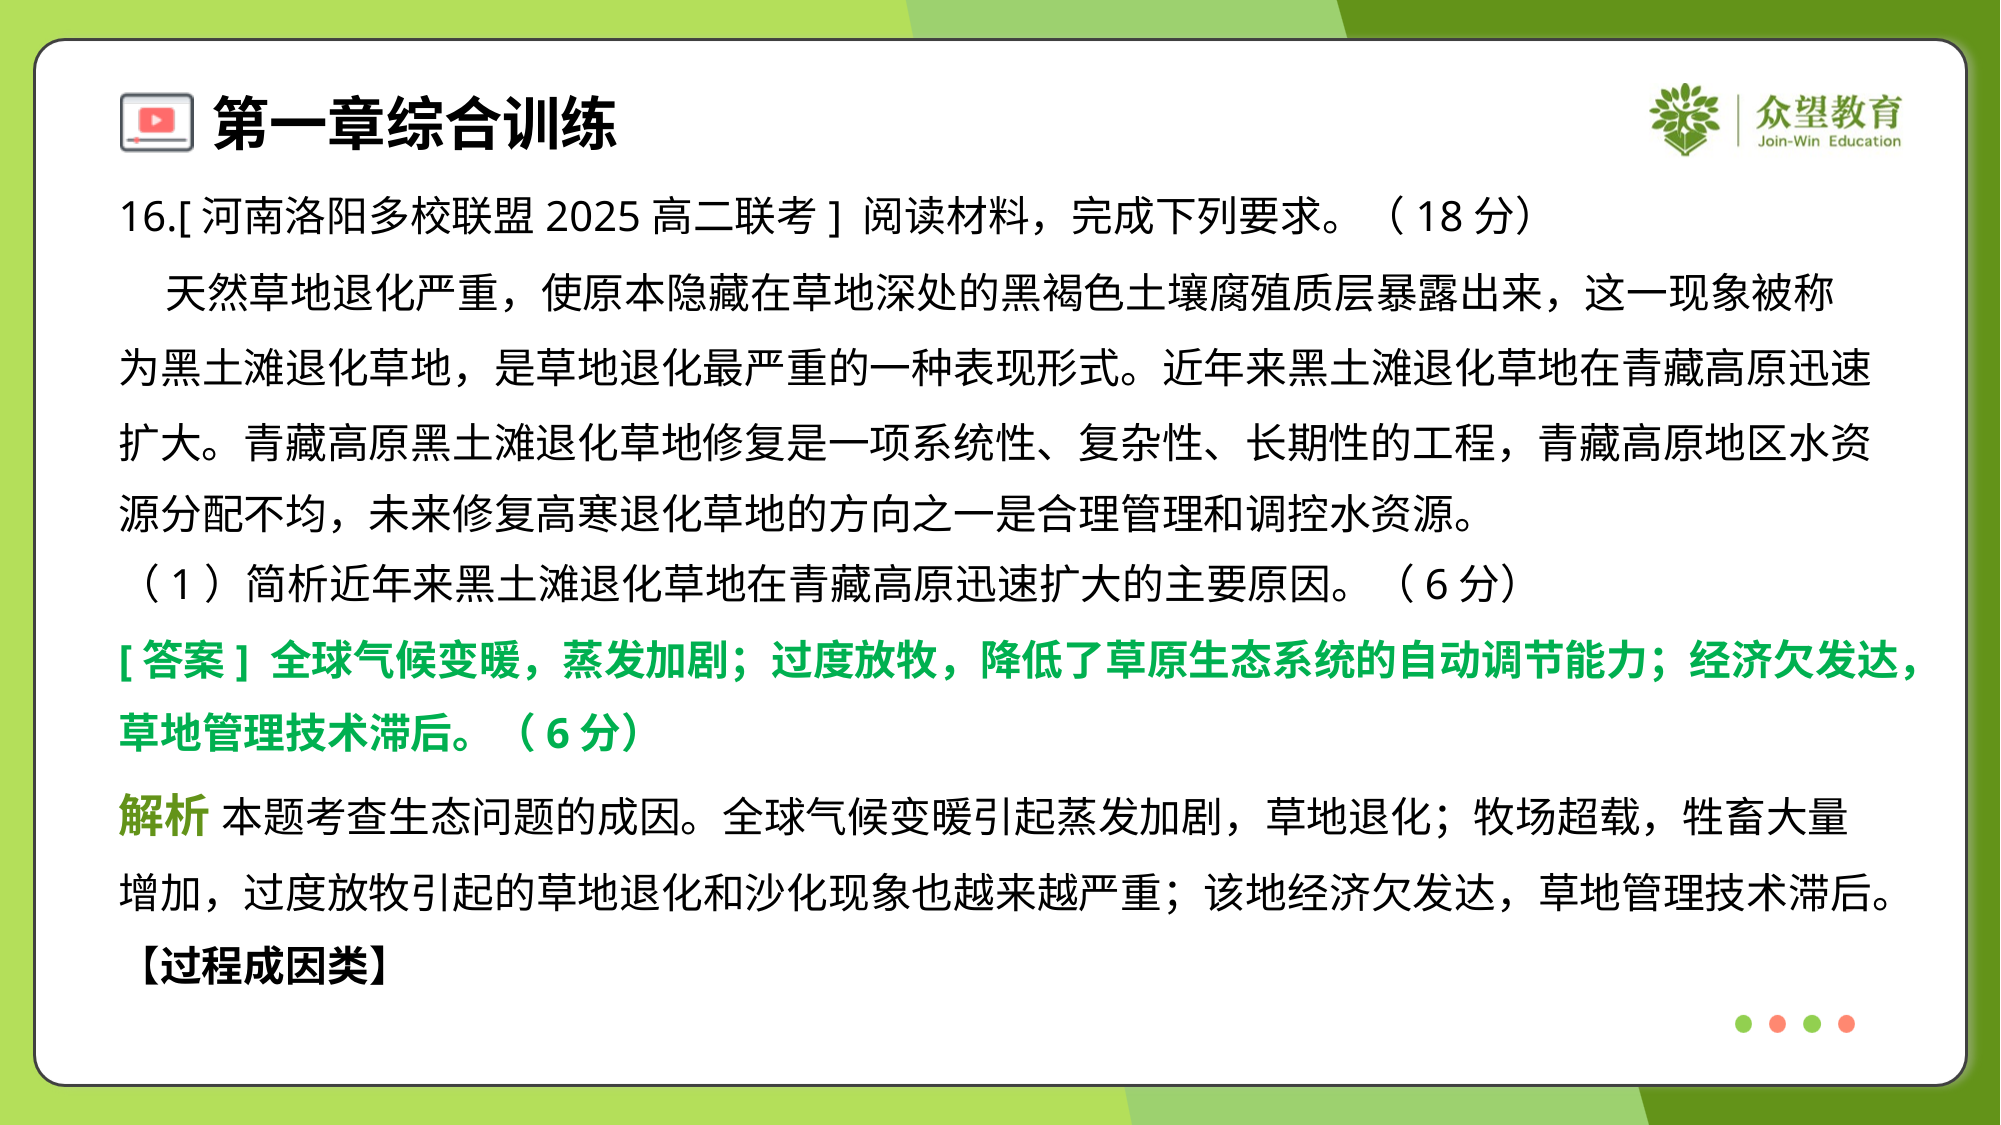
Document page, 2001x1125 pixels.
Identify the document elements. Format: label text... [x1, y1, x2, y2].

picture [0, 0, 2000, 1125]
text_box （1）简析近年来黑土滩退化草地在青藏高原迅速扩大的主要原因。（6分） [118, 532, 1883, 600]
text_box 解析 本题考查生态问题的成因。全球气候变暖引起蒸发加剧，草地退化；牧场超载，牲畜大量 增加，过度放牧引起的草地退化和沙化现象也越来越严重；该地经济欠发达，草地管理技术滞后。 【过程成因类】 [118, 764, 1883, 983]
text_box 16.[河南洛阳多校联盟2025高二联考] 阅读材料，完成下列要求。（18分） 天然草地退化严重，使原本隐藏在草地深处的黑褐色土壤腐殖质层暴露出来，这一现象被称 为黑土滩退化草地，是草地退化最严重的一种表现形式。近年来黑土滩退化草地在青藏高原迅速 扩大。青藏高原黑土滩退化草地修复是一项系统性、复杂性、长期性的工程，青藏高原地区水资 源分配不均，未来修复高寒退化草地的方向之一是合理管理和调控水资源。 [118, 164, 1883, 531]
text_box [答案] 全球气候变暖，蒸发加剧；过度放牧，降低了草原生态系统的自动调节能力；经济欠发达， 草地管理技术滞后。（6分） [118, 608, 1883, 749]
